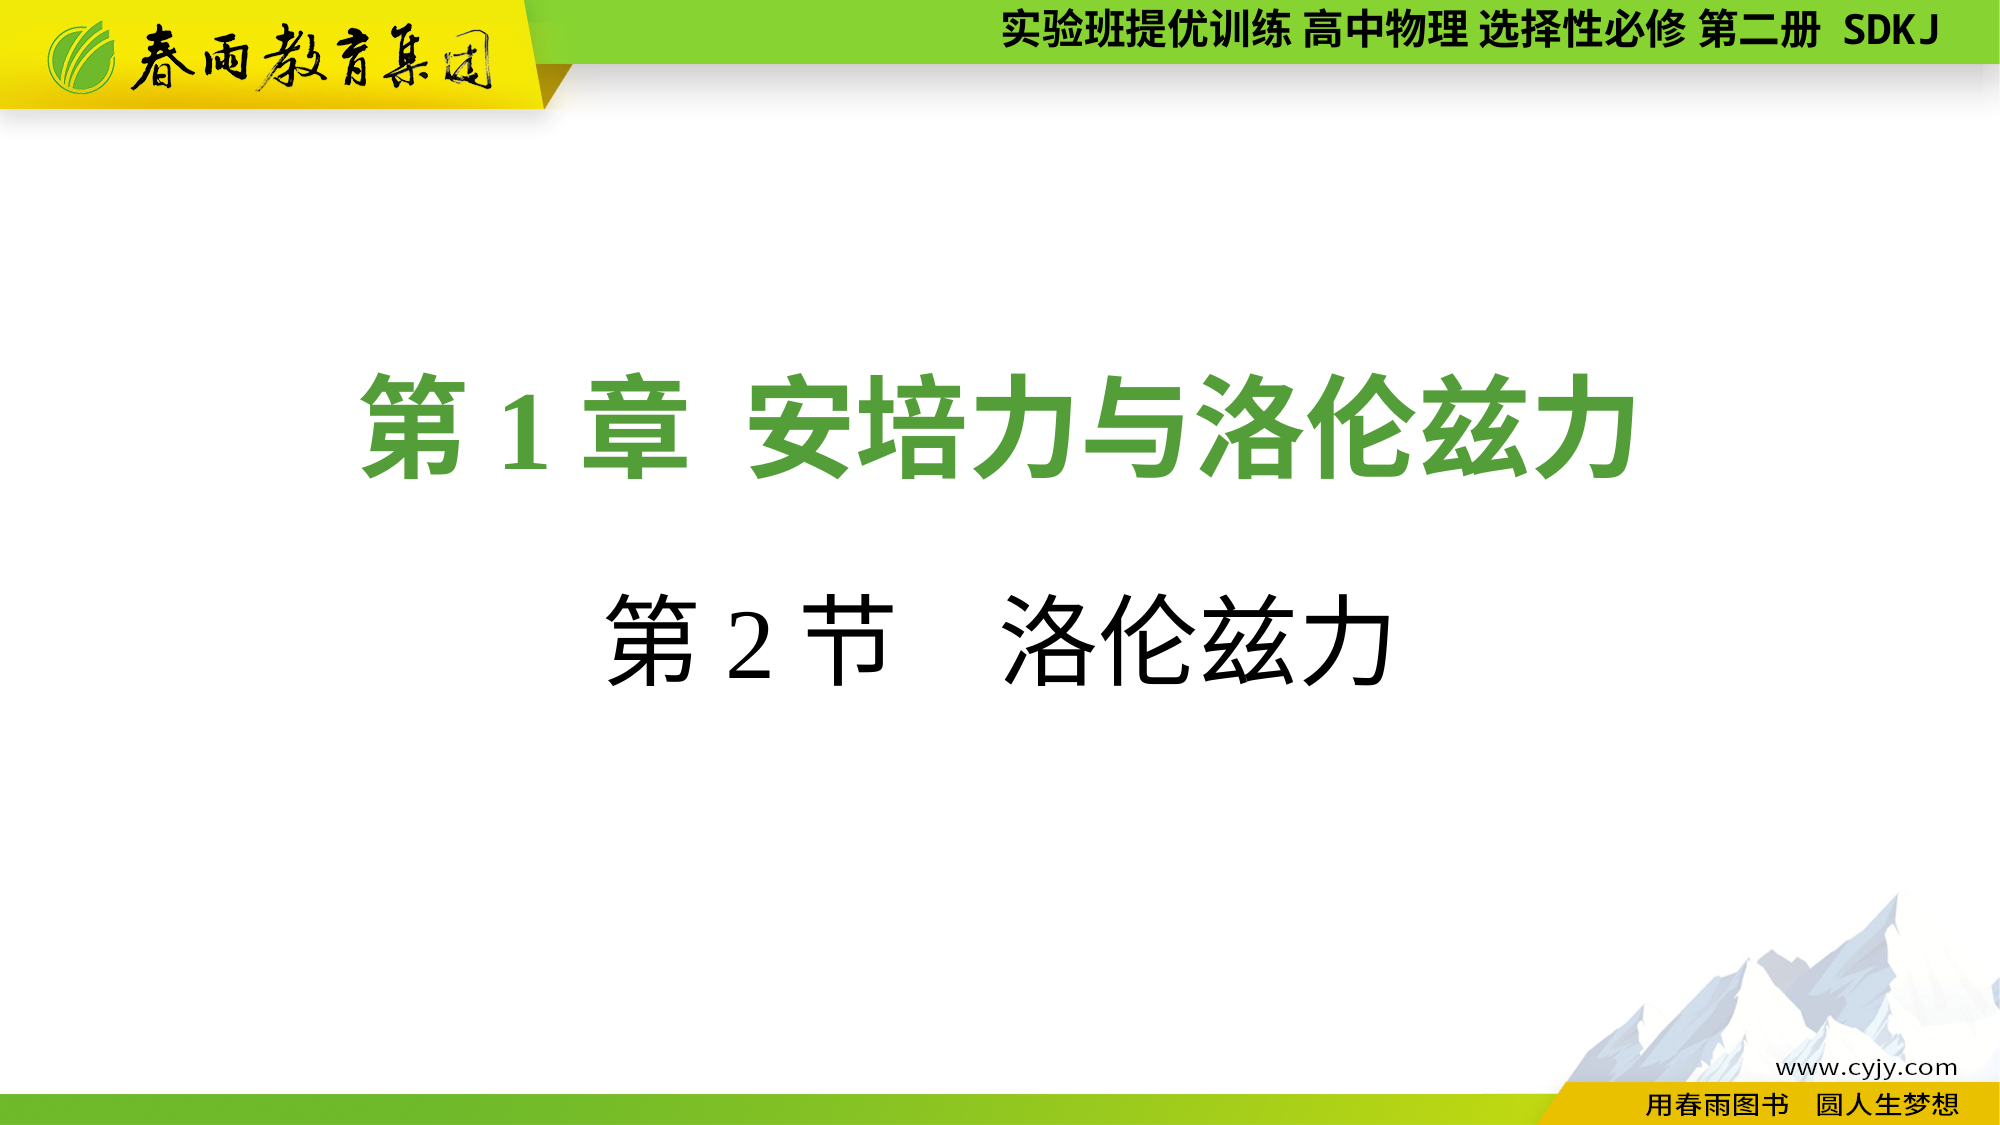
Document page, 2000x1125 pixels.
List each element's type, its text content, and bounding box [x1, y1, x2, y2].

text_box 第2节 洛伦兹力 [54, 511, 1946, 706]
picture [0, 0, 2000, 1125]
text_box 第1章 安培力与洛伦兹力 [54, 282, 1946, 500]
